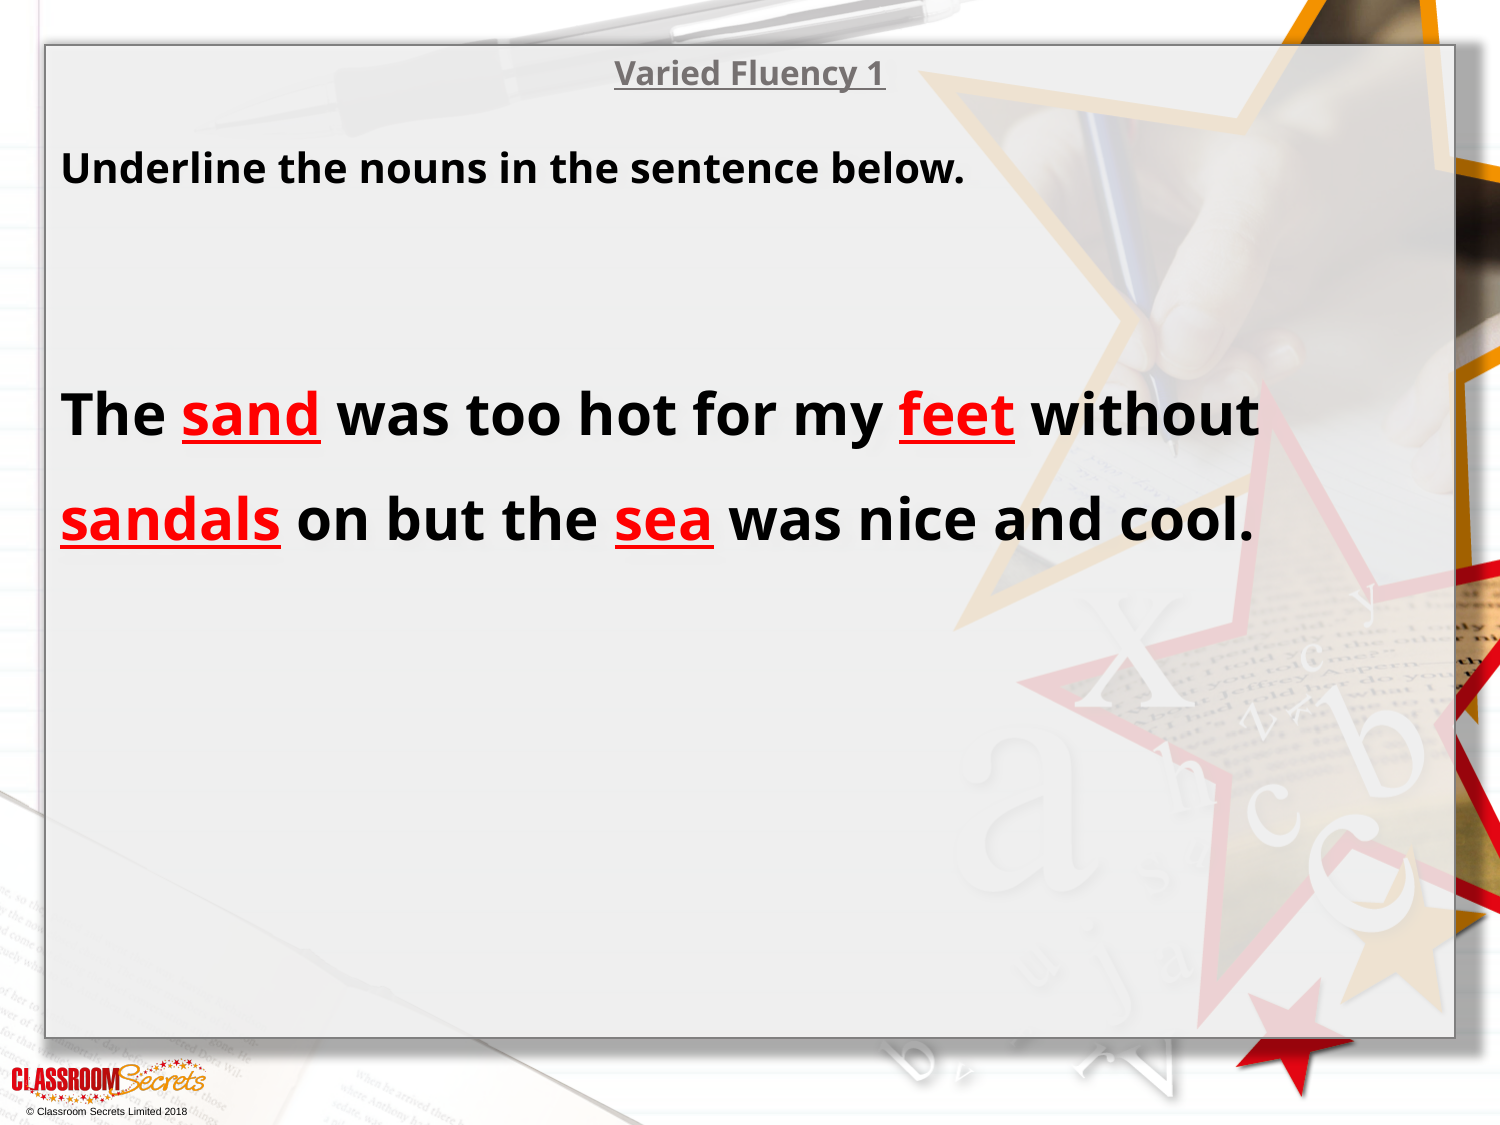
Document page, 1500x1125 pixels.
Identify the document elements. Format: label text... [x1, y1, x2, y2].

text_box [11, 1058, 207, 1125]
text_box Varied Fluency 1 Underline the nouns in the sentence below. The sand was too hot for my feet without sandals on but the sea was nice and cool. [44, 44, 1456, 1039]
picture [0, 0, 1500, 1125]
